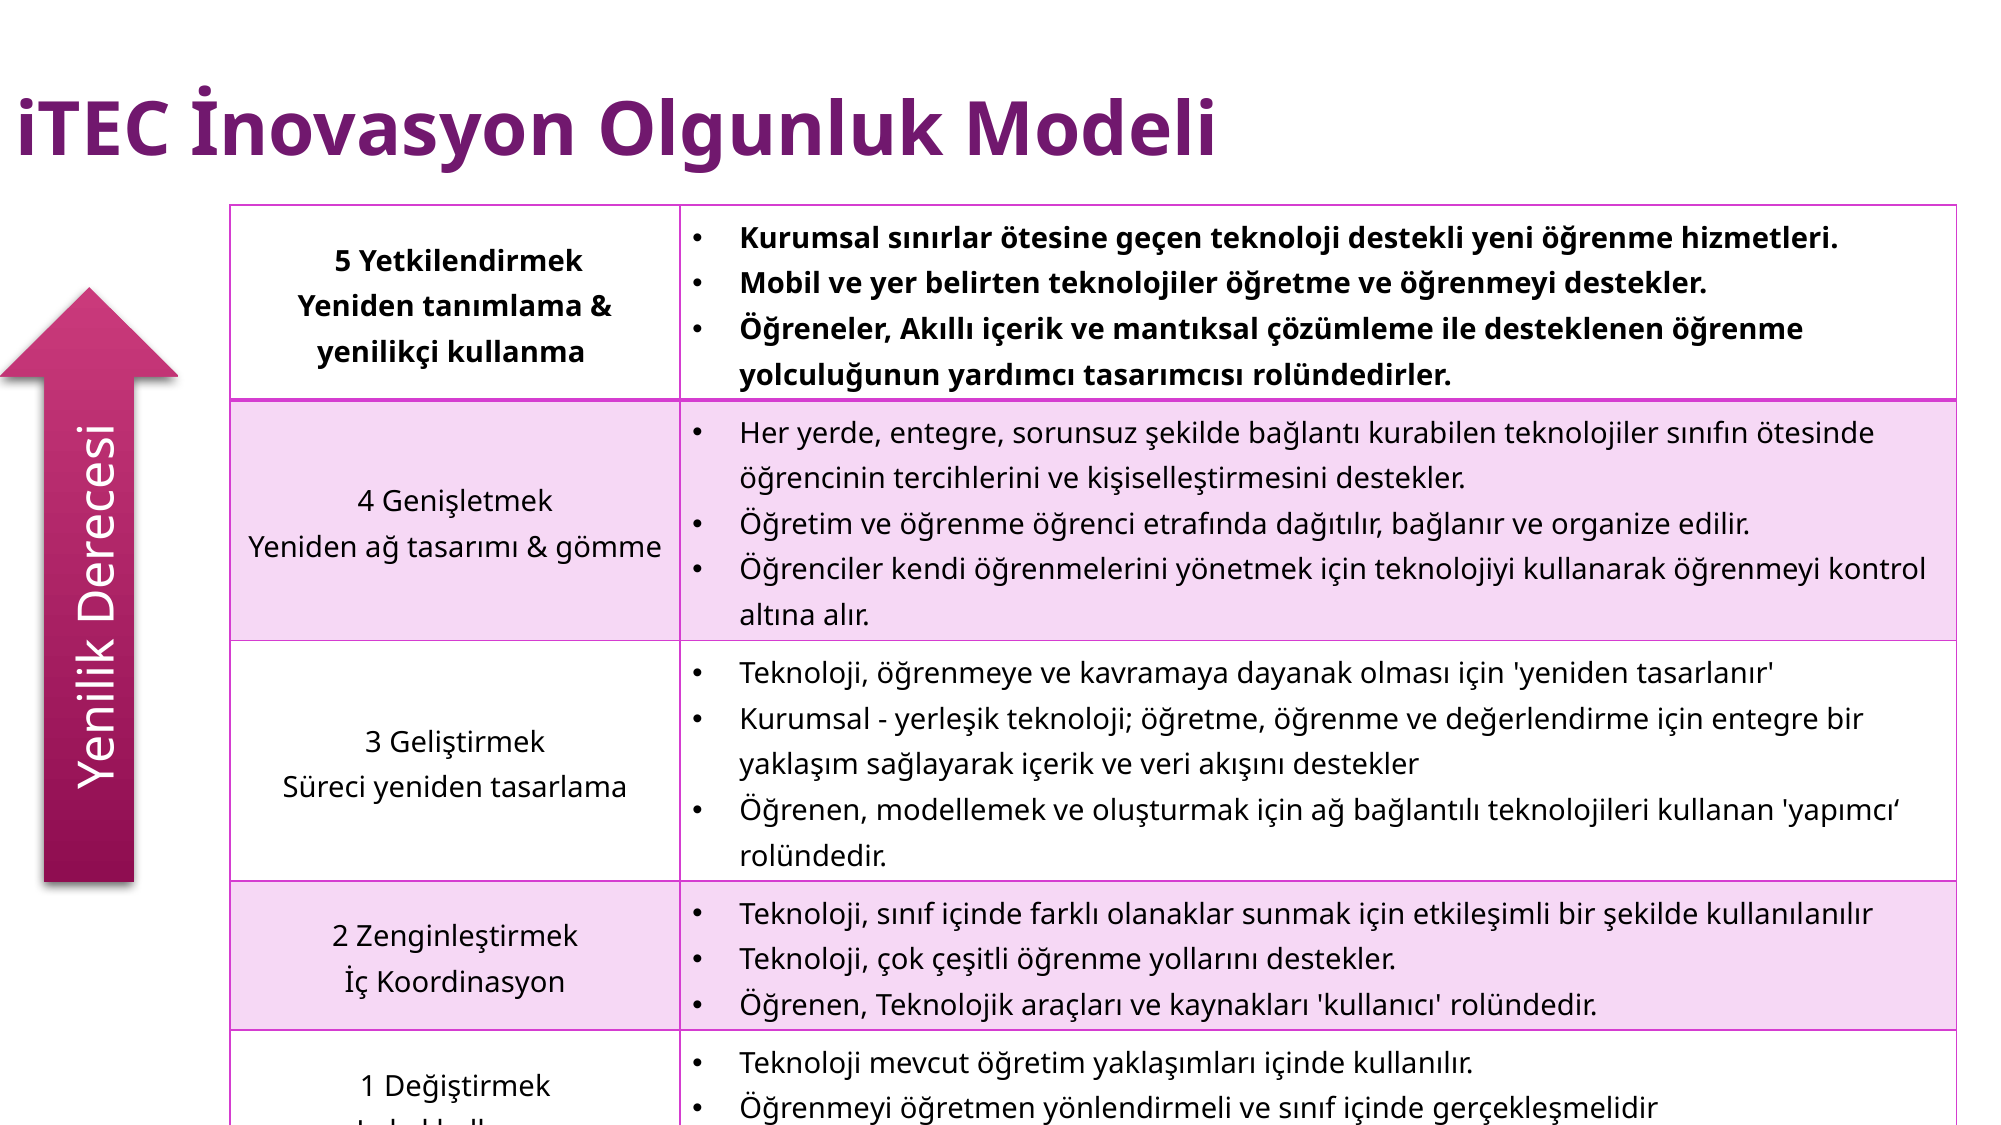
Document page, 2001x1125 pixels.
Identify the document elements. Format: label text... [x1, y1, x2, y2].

table_header 5 Yetkilendirmek Yeniden tanımlama & yenilikçi kullanma [231, 206, 679, 398]
title iTEC İnovasyon Olgunluk Modeli [0, 17, 1411, 235]
text_box [0, 0, 2000, 1125]
table_cell Her yerde, entegre, sorunsuz şekilde bağlantı kurabilen teknolojiler sınıfın ötesinde öğrencinin tercihlerini ve kişiselleştirmesini destekler. Öğretim ve öğrenme öğrenci etrafında dağıtılır, bağlanır ve organize edilir. Öğrenciler kendi öğrenmelerini yönetmek için teknolojiyi kullanarak öğrenmeyi kontrol altına alır. [681, 402, 1956, 640]
text_box Yenilik Derecesi [0, 287, 179, 882]
table_cell Teknoloji, sınıf içinde farklı olanaklar sunmak için etkileşimli bir şekilde kullanılanılır Teknoloji, çok çeşitli öğrenme yollarını destekler. Öğrenen, Teknolojik araçları ve kaynakları 'kullanıcı' rolündedir. [681, 882, 1956, 1029]
table_cell 4 Genişletmek Yeniden ağ tasarımı & gömme [231, 402, 679, 640]
table_cell Teknoloji mevcut öğretim yaklaşımları içinde kullanılır. Öğrenmeyi öğretmen yönlendirmeli ve sınıf içinde gerçekleşmelidir Öğrenen, öğrenme içeriği ve kaynaklarını 'tüketici' rolündedir. [681, 1031, 1956, 1125]
table_header Kurumsal sınırlar ötesine geçen teknoloji destekli yeni öğrenme hizmetleri. Mobil ve yer belirten teknolojiler öğretme ve öğrenmeyi destekler. Öğreneler, Akıllı içerik ve mantıksal çözümleme ile desteklenen öğrenme yolculuğunun yardımcı tasarımcısı rolündedirler. [681, 206, 1956, 398]
table_cell 3 Geliştirmek Süreci yeniden tasarlama [231, 641, 679, 880]
table_cell 1 Değiştirmek Lokal kullanım [231, 1031, 679, 1125]
table_cell 2 Zenginleştirmek İç Koordinasyon [231, 882, 679, 1029]
table_cell Teknoloji, öğrenmeye ve kavramaya dayanak olması için 'yeniden tasarlanır' Kurumsal - yerleşik teknoloji; öğretme, öğrenme ve değerlendirme için entegre bir yaklaşım sağlayarak içerik ve veri akışını destekler Öğrenen, modellemek ve oluşturmak için ağ bağlantılı teknolojileri kullanan 'yapımcı‘ rolündedir. [681, 641, 1956, 880]
